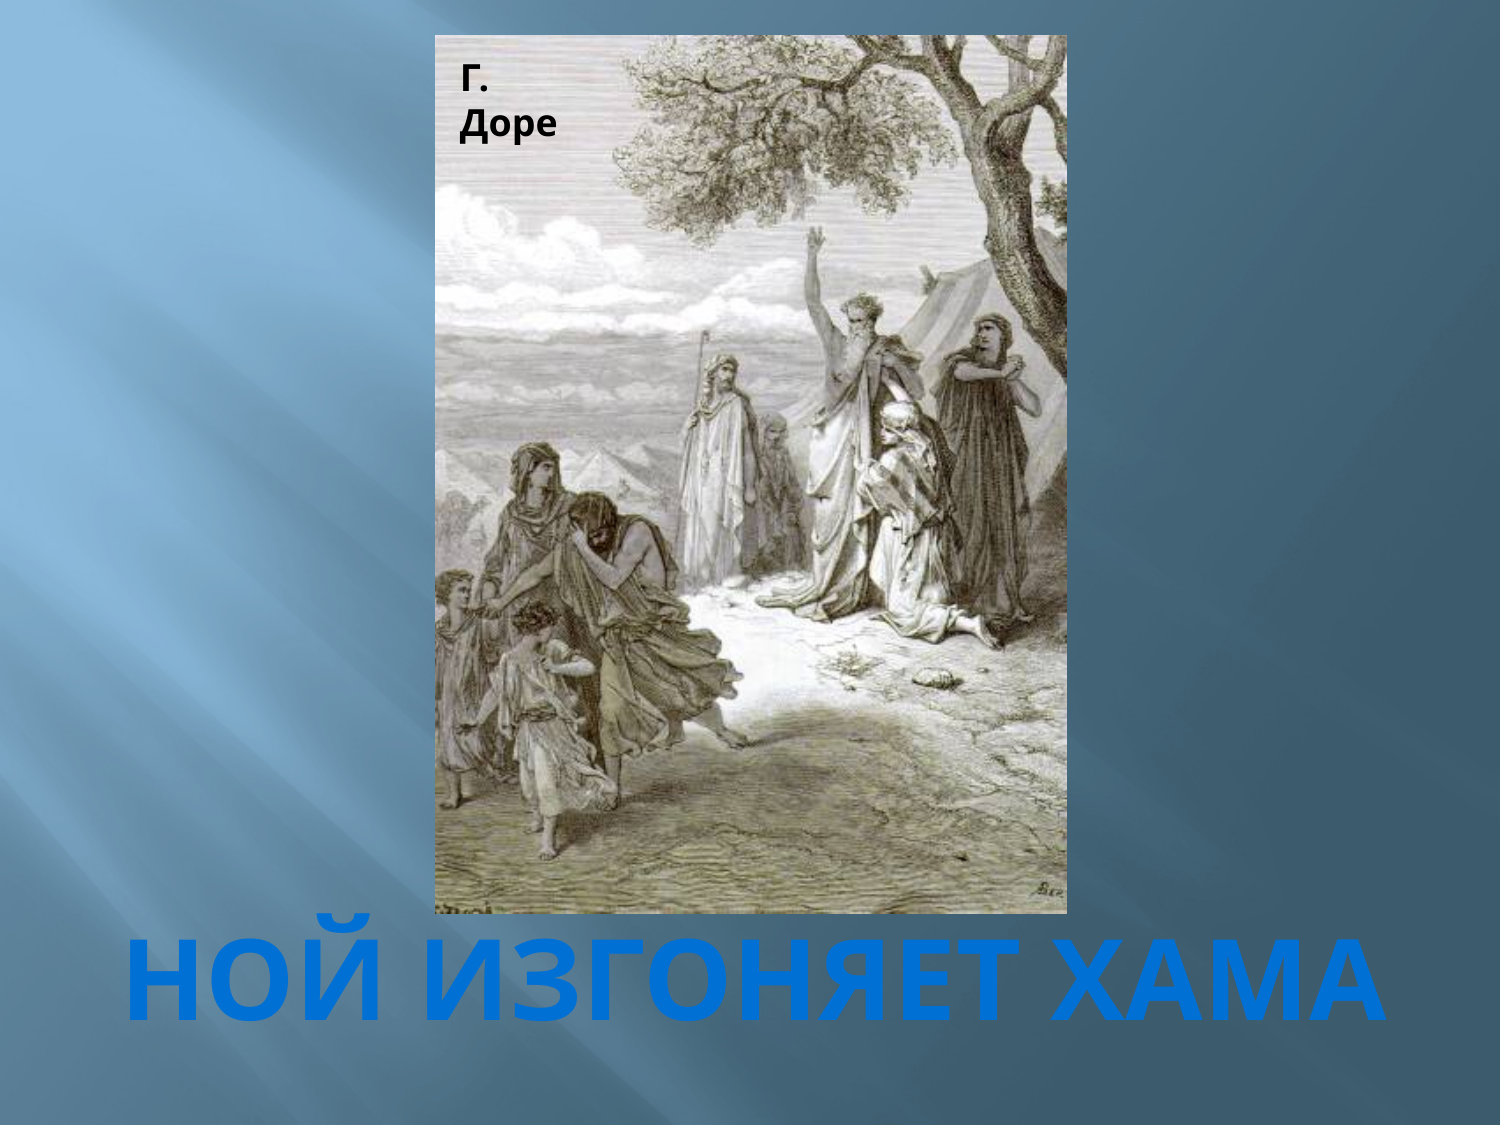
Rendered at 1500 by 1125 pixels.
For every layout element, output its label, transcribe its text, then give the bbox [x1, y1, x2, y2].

title Ной изгоняет Хама [70, 902, 1438, 1043]
picture [435, 34, 1067, 915]
